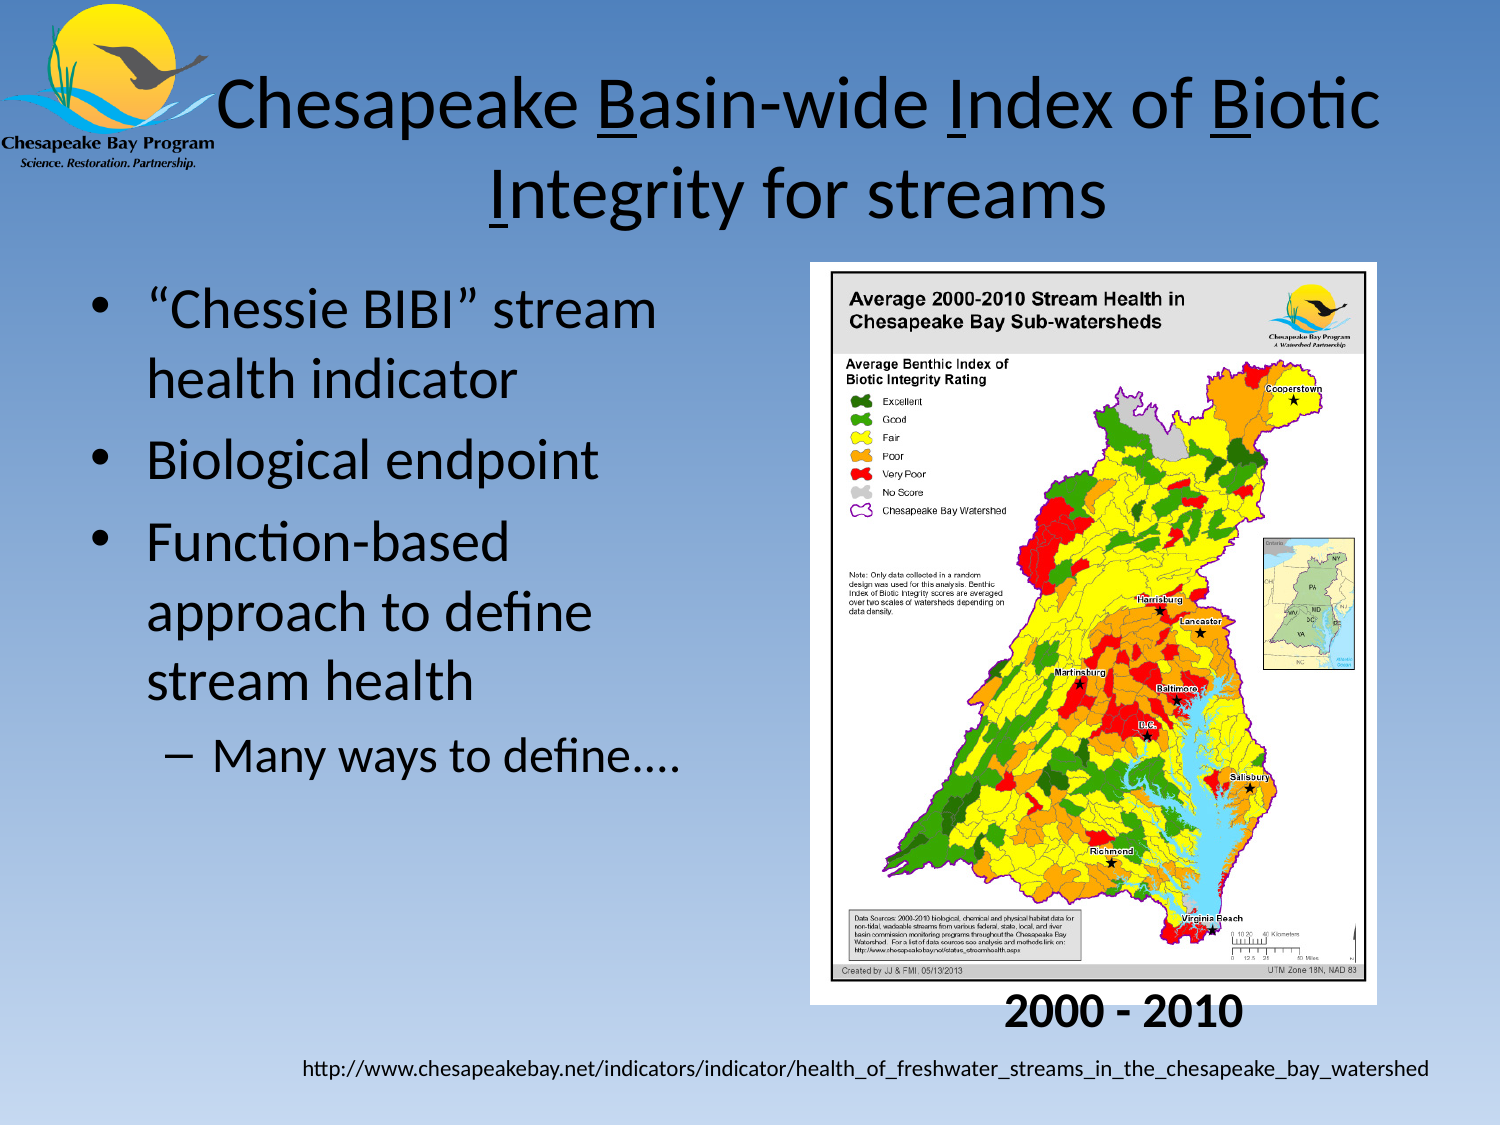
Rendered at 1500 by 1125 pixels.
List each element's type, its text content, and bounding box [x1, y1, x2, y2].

list “Chessie BIBI” stream health indicator Biological endpoint Function-based approach to define stream health Many ways to define.... [75, 262, 738, 1005]
text_box http://www.chesapeakebay.net/indicators/indicator/health_of_freshwater_streams_in_the_chesapeake_bay_watershed [287, 1046, 1498, 1089]
text_box 2000 - 2010 [988, 1014, 1259, 1045]
picture [0, 2, 217, 171]
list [810, 262, 1377, 1006]
title Chesapeake Basin-wide Index of Biotic Integrity for streams [104, 50, 1493, 238]
